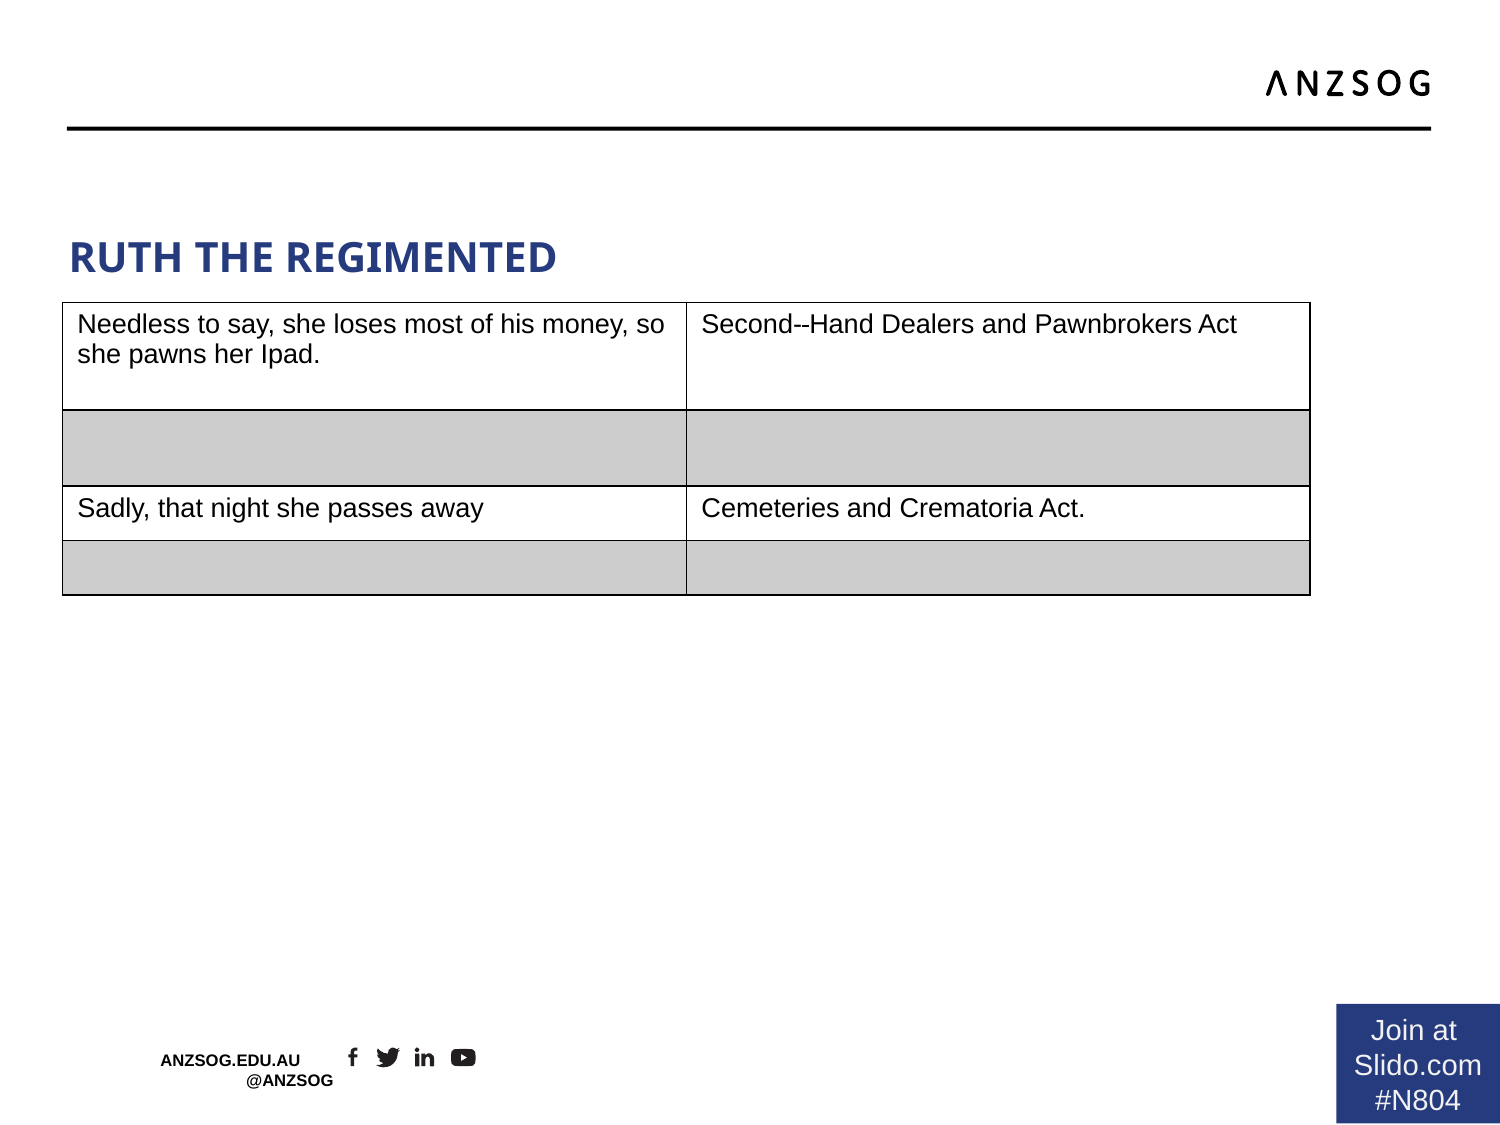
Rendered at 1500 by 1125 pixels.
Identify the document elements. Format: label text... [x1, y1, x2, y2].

table_cell [687, 411, 1309, 485]
title RUTH the regimented [53, 138, 1430, 289]
table_cell Cemeteries and Crematoria Act. [687, 487, 1309, 540]
text_box Join at Slido.com #N804 [1336, 1003, 1500, 1124]
table_header Needless to say, she loses most of his money, so she pawns her Ipad. [63, 303, 686, 409]
table_cell Sadly, that night she passes away [63, 487, 686, 540]
table_header Second- Hand Dealers and Pawnbrokers Act [687, 303, 1309, 409]
table_cell [63, 541, 686, 594]
table_cell [687, 541, 1309, 594]
table_cell [63, 411, 686, 485]
